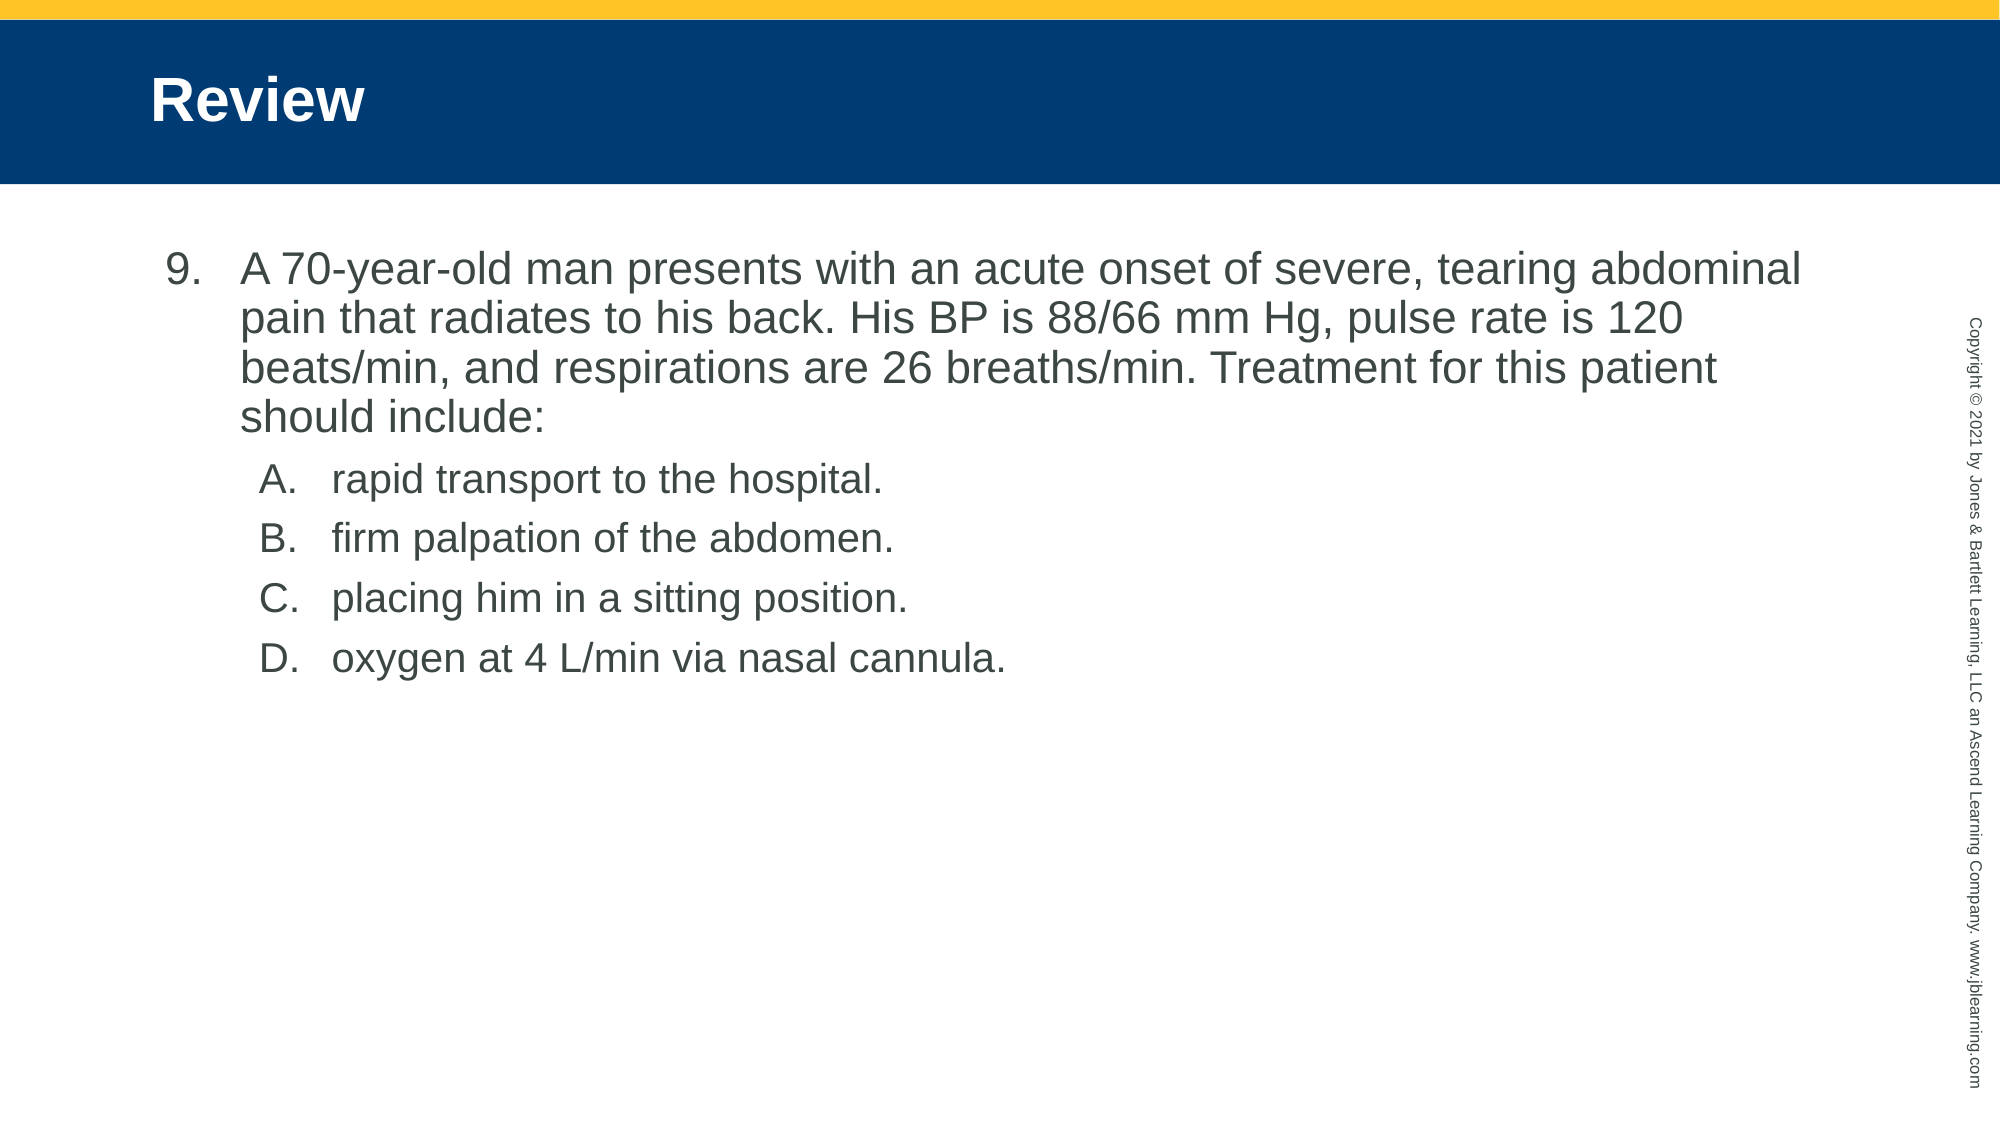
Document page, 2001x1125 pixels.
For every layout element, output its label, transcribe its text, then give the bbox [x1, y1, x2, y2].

list A 70-year-old man presents with an acute onset of severe, tearing abdominal pain that radiates to his back. His BP is 88/66 mm Hg, pulse rate is 120 beats/min, and respirations are 26 breaths/min. Treatment for this patient should include: rapid transport to the hospital. firm palpation of the abdomen. placing him in a sitting position. oxygen at 4 L/min via nasal cannula. [150, 237, 1850, 1025]
title Review [0, 19, 2000, 185]
